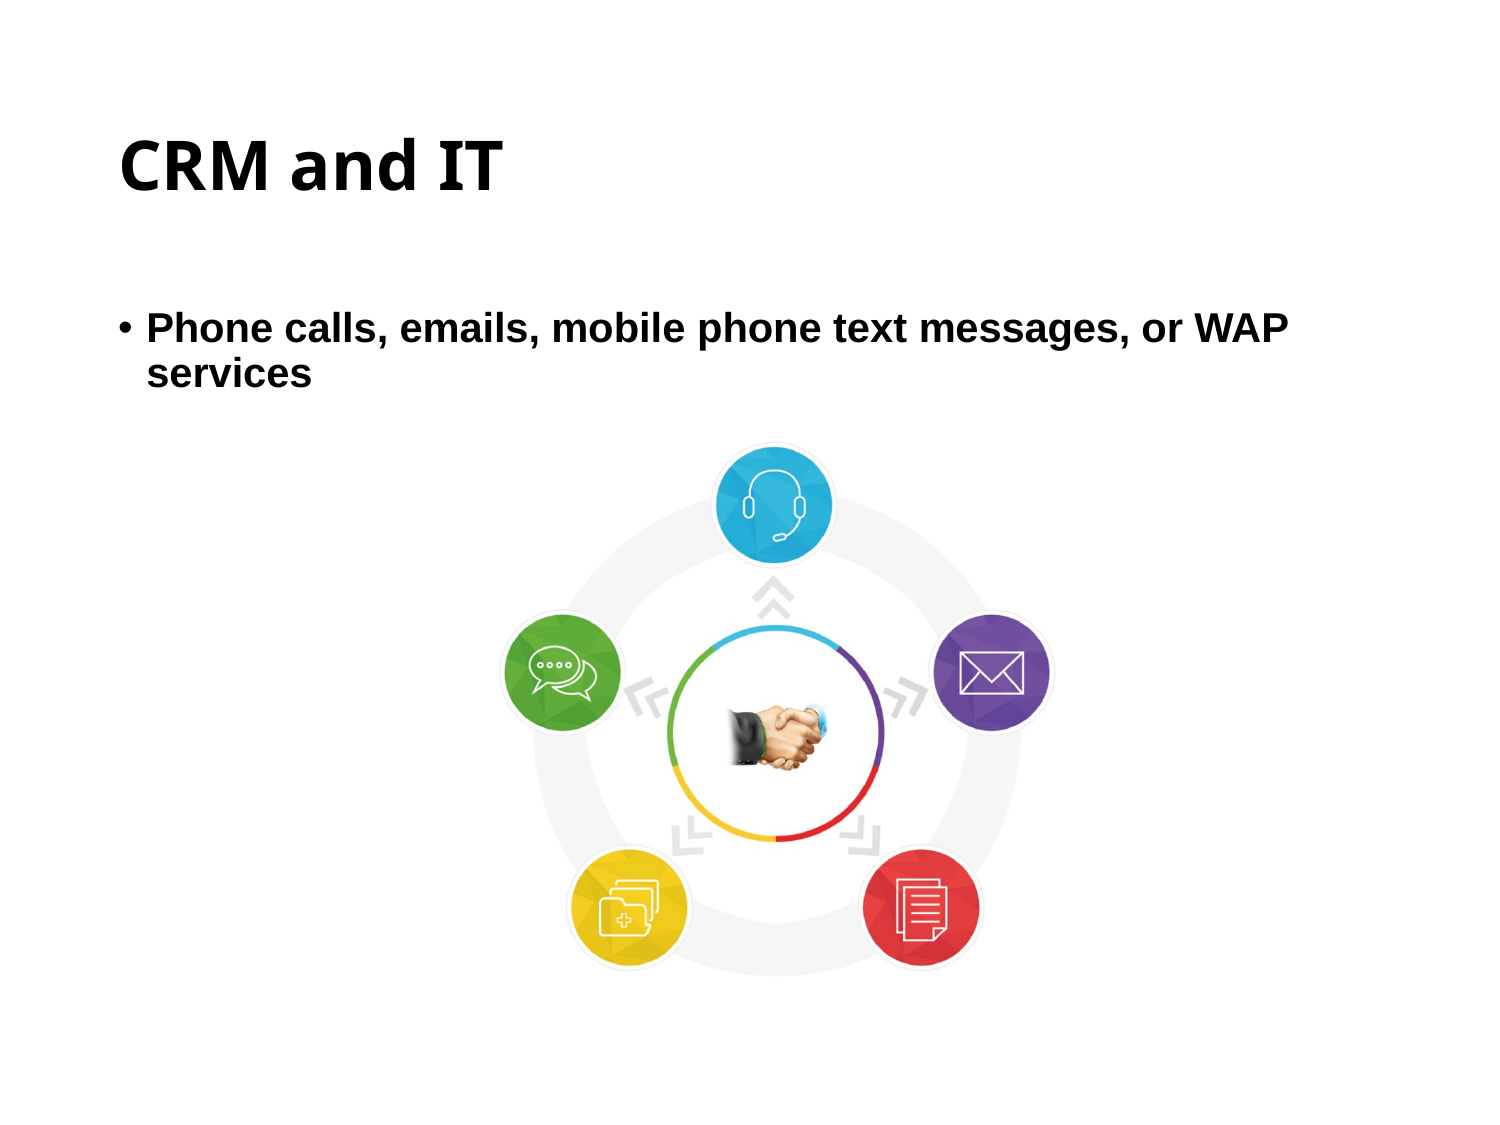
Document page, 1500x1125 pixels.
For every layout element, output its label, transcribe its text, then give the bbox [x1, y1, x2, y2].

title CRM and IT [103, 59, 1397, 278]
picture [487, 424, 1066, 991]
list Phone calls, emails, mobile phone text messages, or WAP services [103, 299, 1397, 1014]
